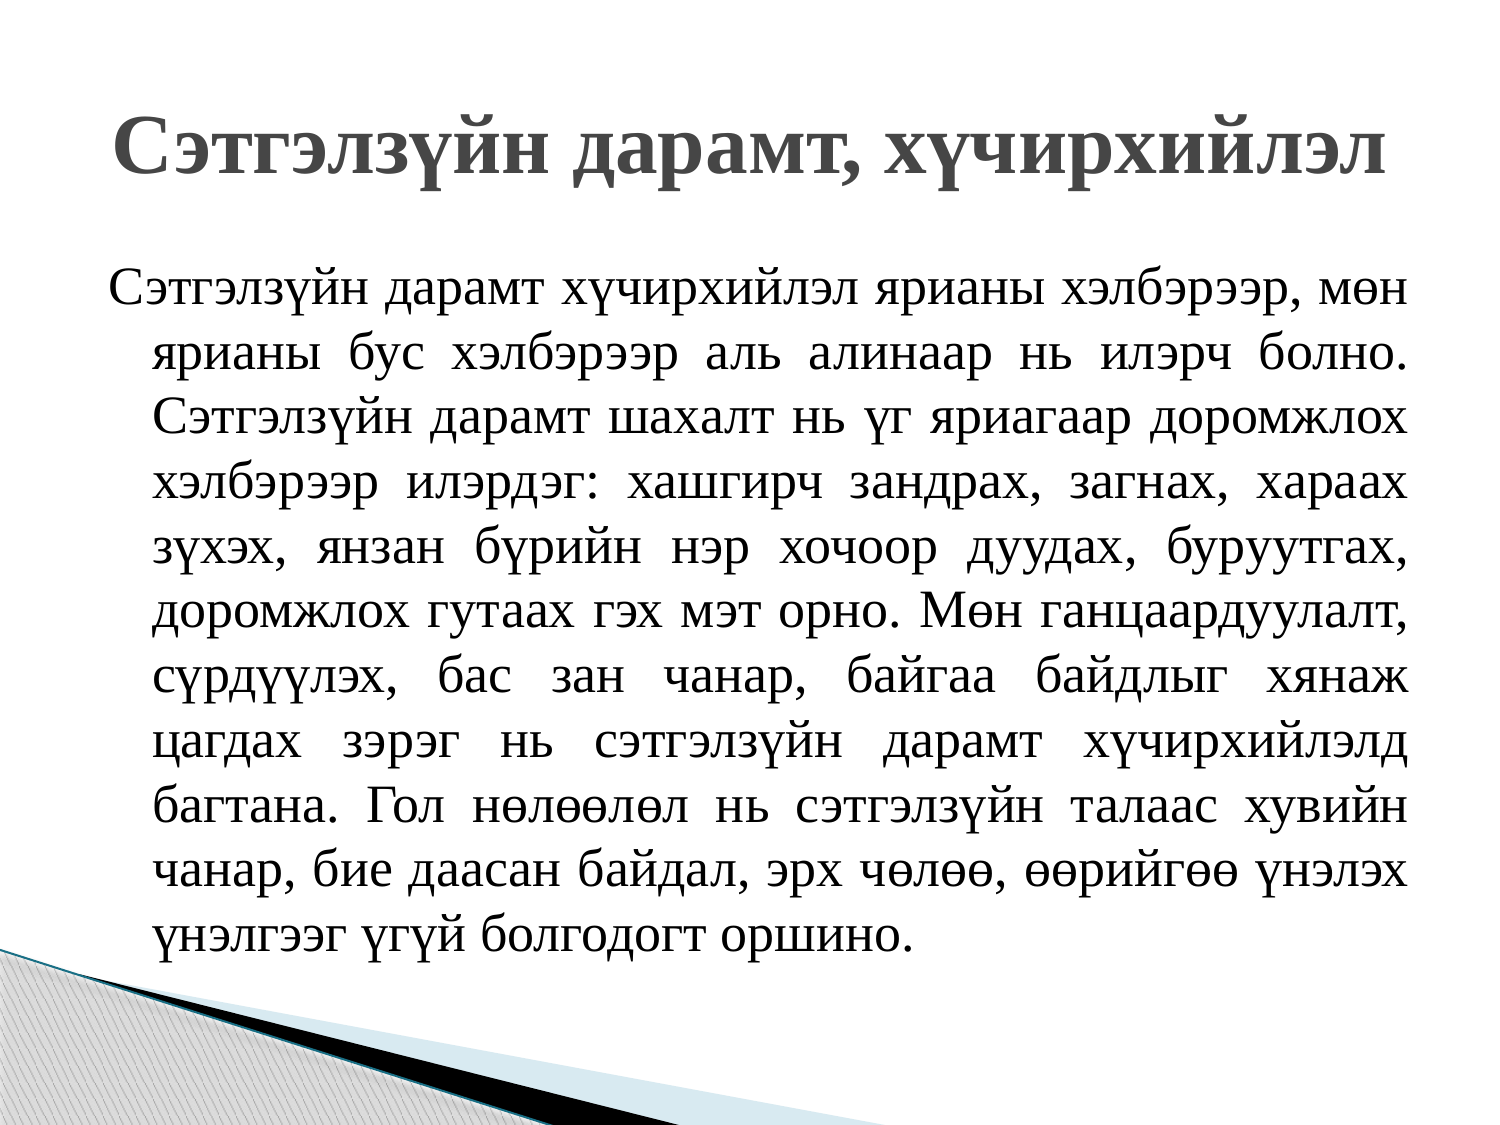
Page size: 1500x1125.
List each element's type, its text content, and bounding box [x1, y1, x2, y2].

list Сэтгэлзүйн дарамт хүчирхийлэл ярианы хэлбэрээр, мөн ярианы бус хэлбэрээр аль алинаар нь илэрч болно. Сэтгэлзүйн дарамт шахалт нь үг яриагаар доромжлох хэлбэрээр илэрдэг: хашгирч зандрах, загнах, хараах зүхэх, янзан бүрийн нэр хочоор дуудах, буруутгах, доромжлох гутаах гэх мэт орно. Мөн ганцаардуулалт, сүрдүүлэх, бас зан чанар, байгаа байдлыг хянаж цагдах зэрэг нь сэтгэлзүйн дарамт хүчирхийлэлд багтана. Гол нөлөөлөл нь сэтгэлзүйн талаас хувийн чанар, бие даасан байдал, эрх чөлөө, өөрийгөө үнэлэх үнэлгээг үгүй болгодогт оршино. [75, 243, 1425, 986]
title Сэтгэлзүйн дарамт, хүчирхийлэл [75, 45, 1425, 233]
